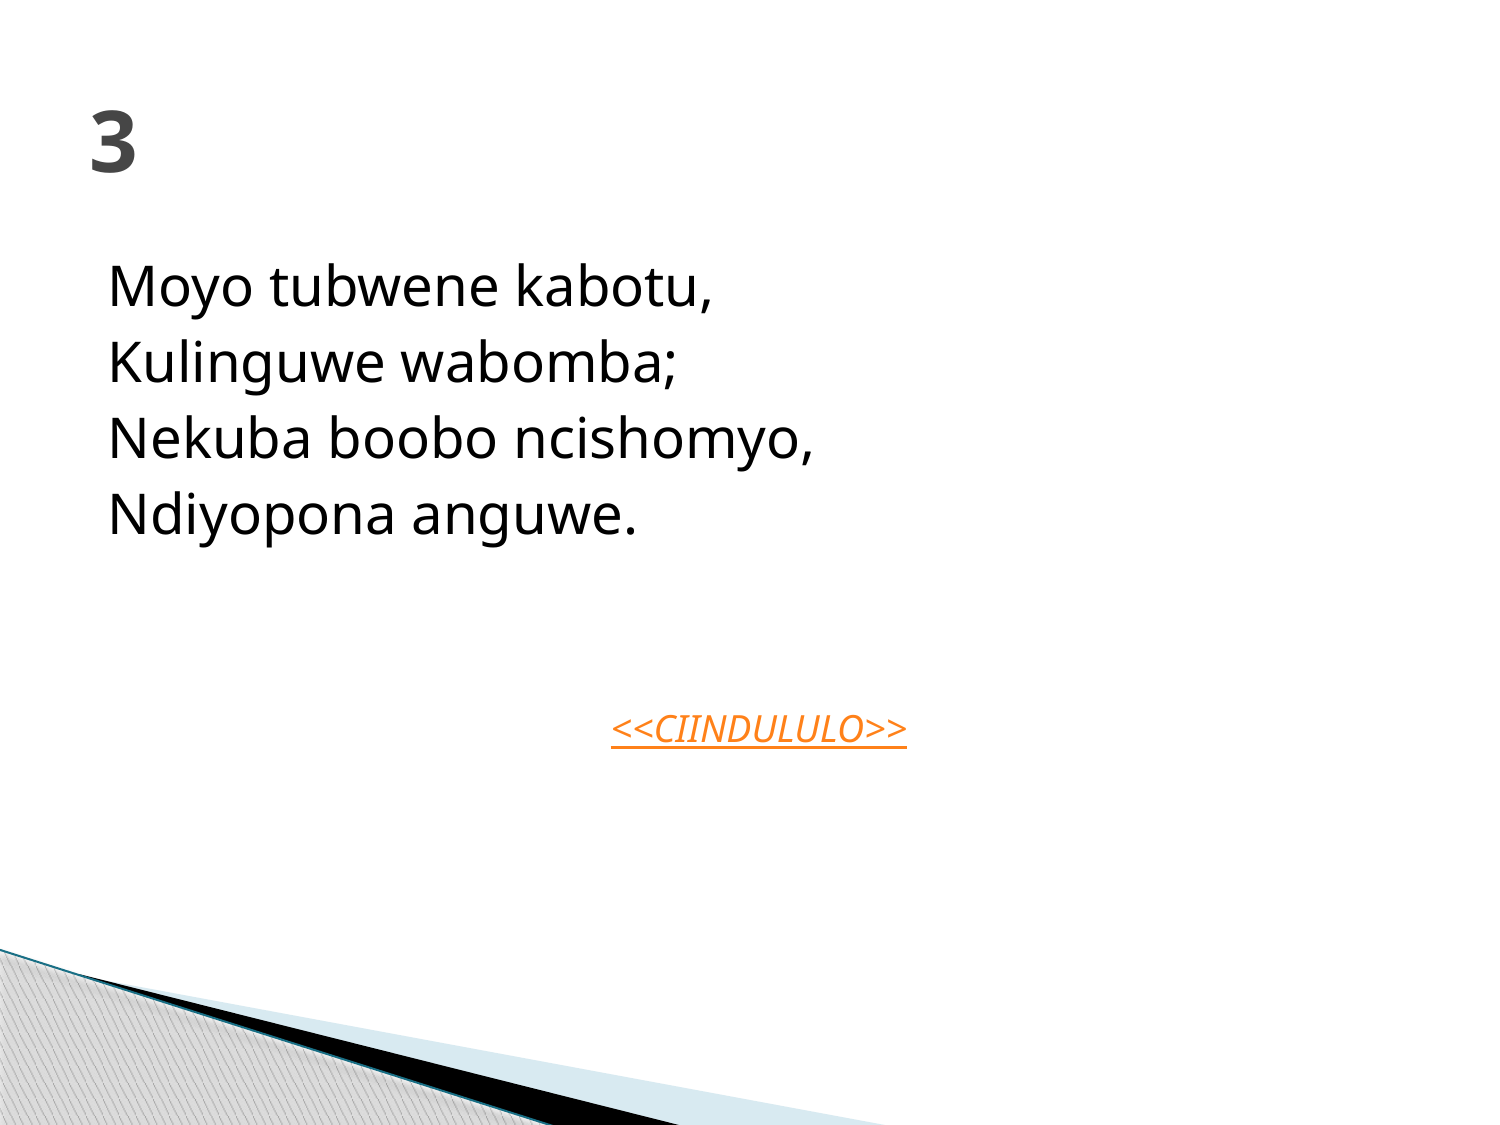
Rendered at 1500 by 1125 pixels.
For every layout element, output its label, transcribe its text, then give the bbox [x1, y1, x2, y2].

list Moyo tubwene kabotu, Kulinguwe wabomba; Nekuba boobo ncishomyo, Ndiyopona anguwe. <<CIINDULULO>> [75, 243, 1425, 986]
title 3 [75, 45, 1425, 233]
